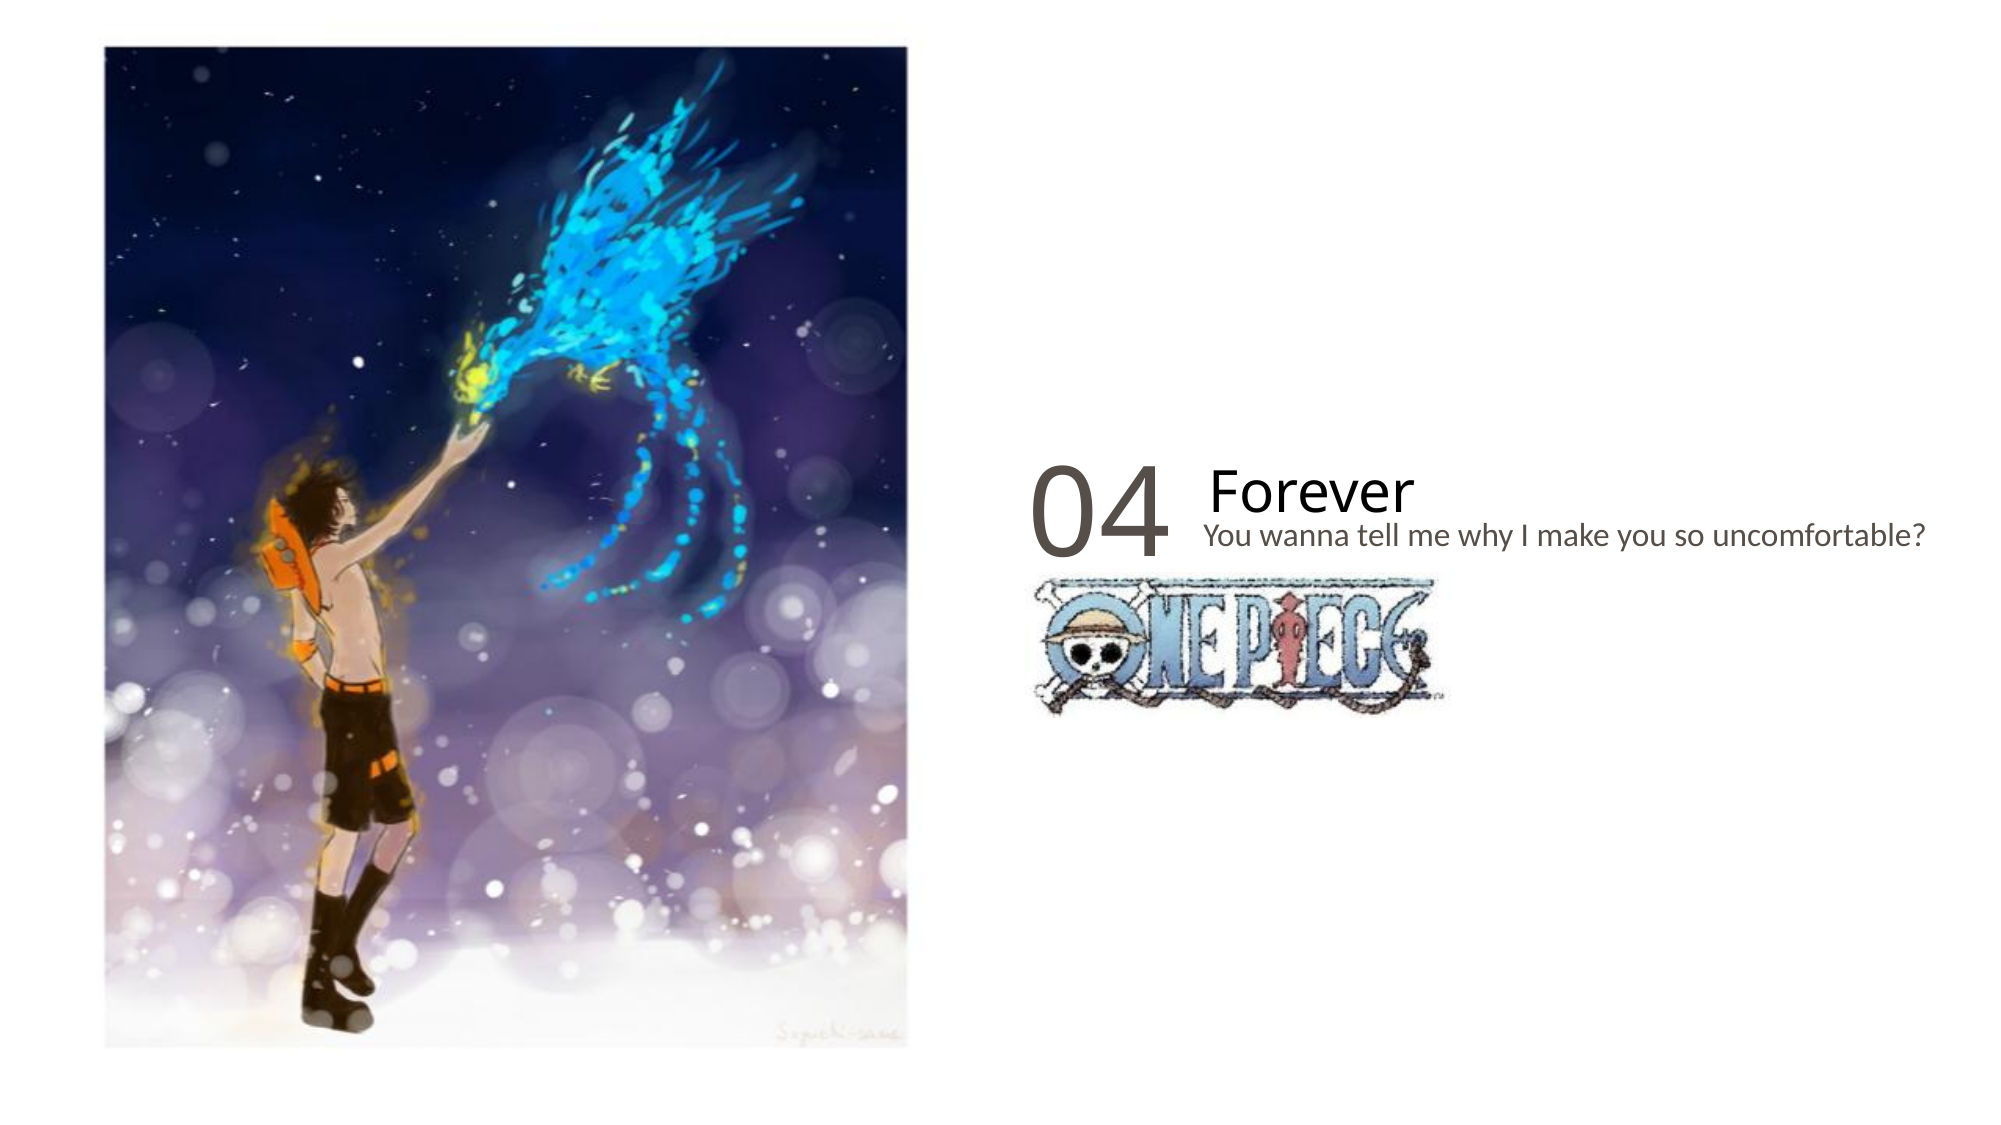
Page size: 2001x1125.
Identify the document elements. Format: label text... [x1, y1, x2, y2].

text_box [0, 0, 2000, 1125]
text_box Forever [1194, 446, 1859, 500]
text_box 04 [1013, 447, 1239, 565]
text_box You wanna tell me why I make you so uncomfortable? [1114, 500, 2000, 566]
picture [1024, 571, 1453, 719]
